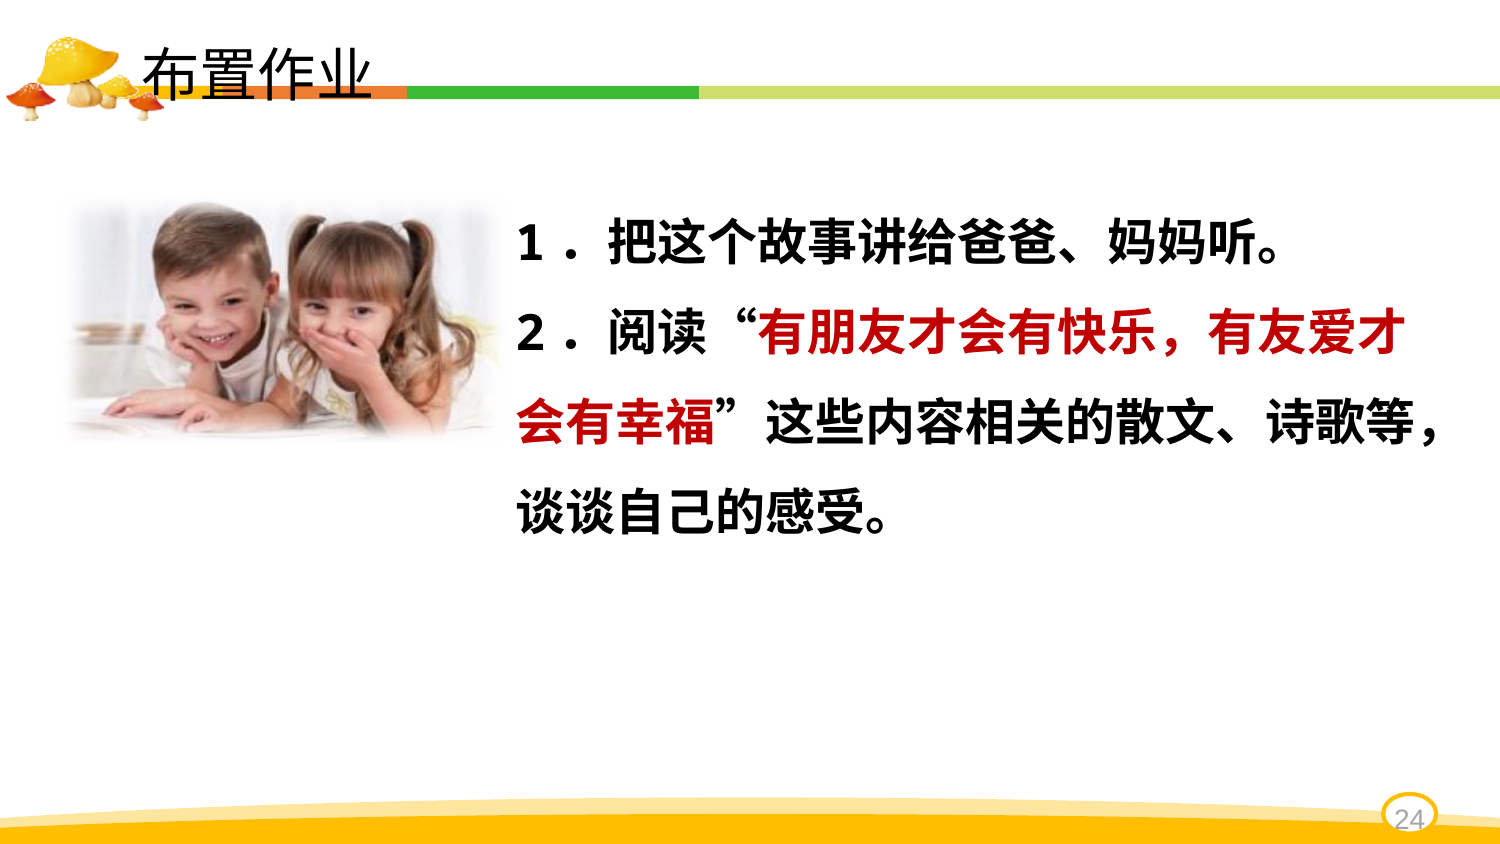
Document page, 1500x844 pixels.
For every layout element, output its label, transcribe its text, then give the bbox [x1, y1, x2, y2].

picture [60, 192, 508, 445]
picture [6, 37, 164, 121]
text_box 1．把这个故事讲给爸爸、妈妈听。 2．阅读“有朋友才会有快乐，有友爱才会有幸福”这些内容相关的散文、诗歌等，谈谈自己的感受。 [500, 173, 1436, 549]
text_box 布置作业 [126, 30, 390, 116]
